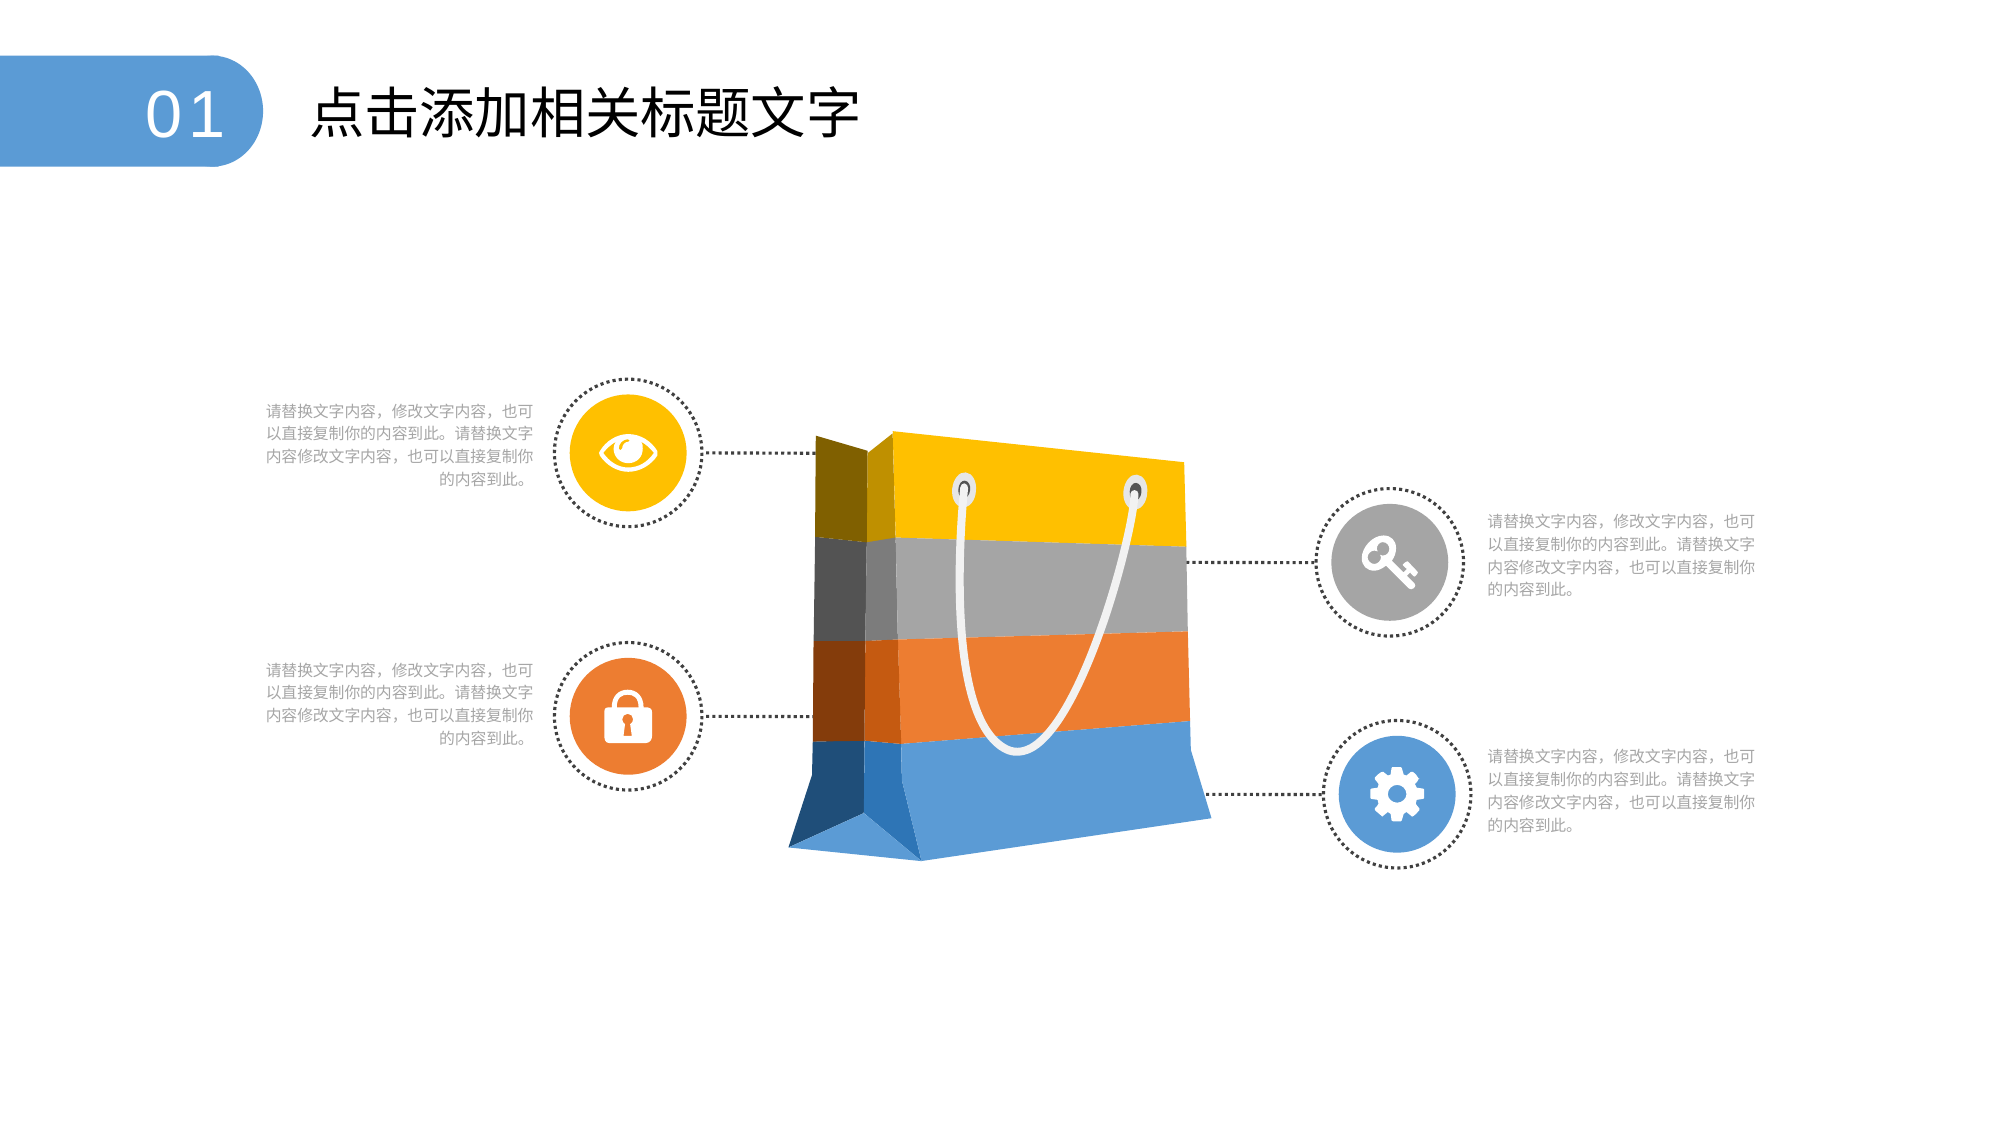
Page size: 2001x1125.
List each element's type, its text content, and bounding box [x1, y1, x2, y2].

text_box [1316, 488, 1464, 637]
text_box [554, 642, 702, 791]
text_box 点击添加相关标题文字 [318, 70, 910, 152]
text_box 请替换文字内容，修改文字内容，也可以直接复制你的内容到此。请替换文字内容修改文字内容，也可以直接复制你的内容到此。 [257, 656, 534, 748]
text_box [1323, 720, 1471, 868]
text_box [0, 55, 318, 167]
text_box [788, 431, 1212, 862]
text_box 请替换文字内容，修改文字内容，也可以直接复制你的内容到此。请替换文字内容修改文字内容，也可以直接复制你的内容到此。 [1487, 743, 1764, 835]
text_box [554, 379, 702, 527]
text_box 请替换文字内容，修改文字内容，也可以直接复制你的内容到此。请替换文字内容修改文字内容，也可以直接复制你的内容到此。 [1487, 507, 1764, 599]
text_box 请替换文字内容，修改文字内容，也可以直接复制你的内容到此。请替换文字内容修改文字内容，也可以直接复制你的内容到此。 [257, 397, 534, 489]
